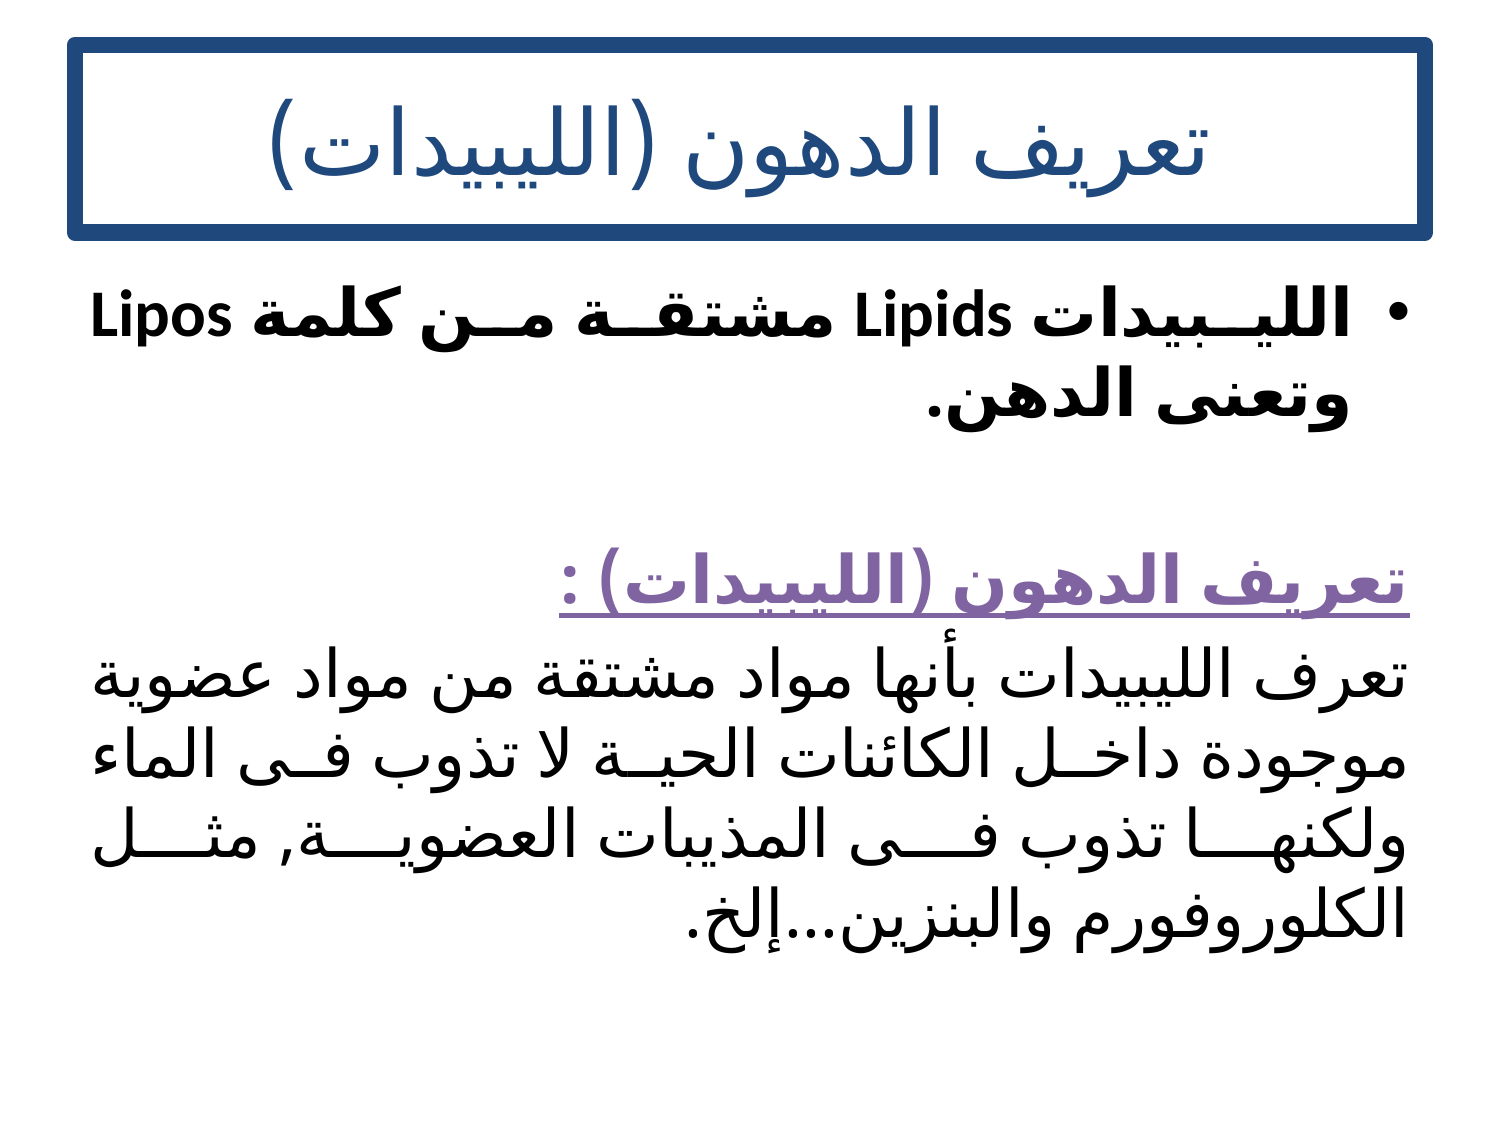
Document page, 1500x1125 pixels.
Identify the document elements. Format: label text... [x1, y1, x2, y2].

list الليبيدات Lipids مشتقة من كلمة Lipos وتعنى الدهن. تعريف الدهون (الليبيدات) : تعرف الليبيدات بأنها مواد مشتقة من مواد عضوية موجودة داخل الكائنات الحية لا تذوب فى الماء ولكنها تذوب فى المذيبات العضوية, مثل الكلوروفورم والبنزين...إلخ. [75, 262, 1425, 1005]
title تعريف الدهون (الليبيدات) [75, 45, 1425, 233]
